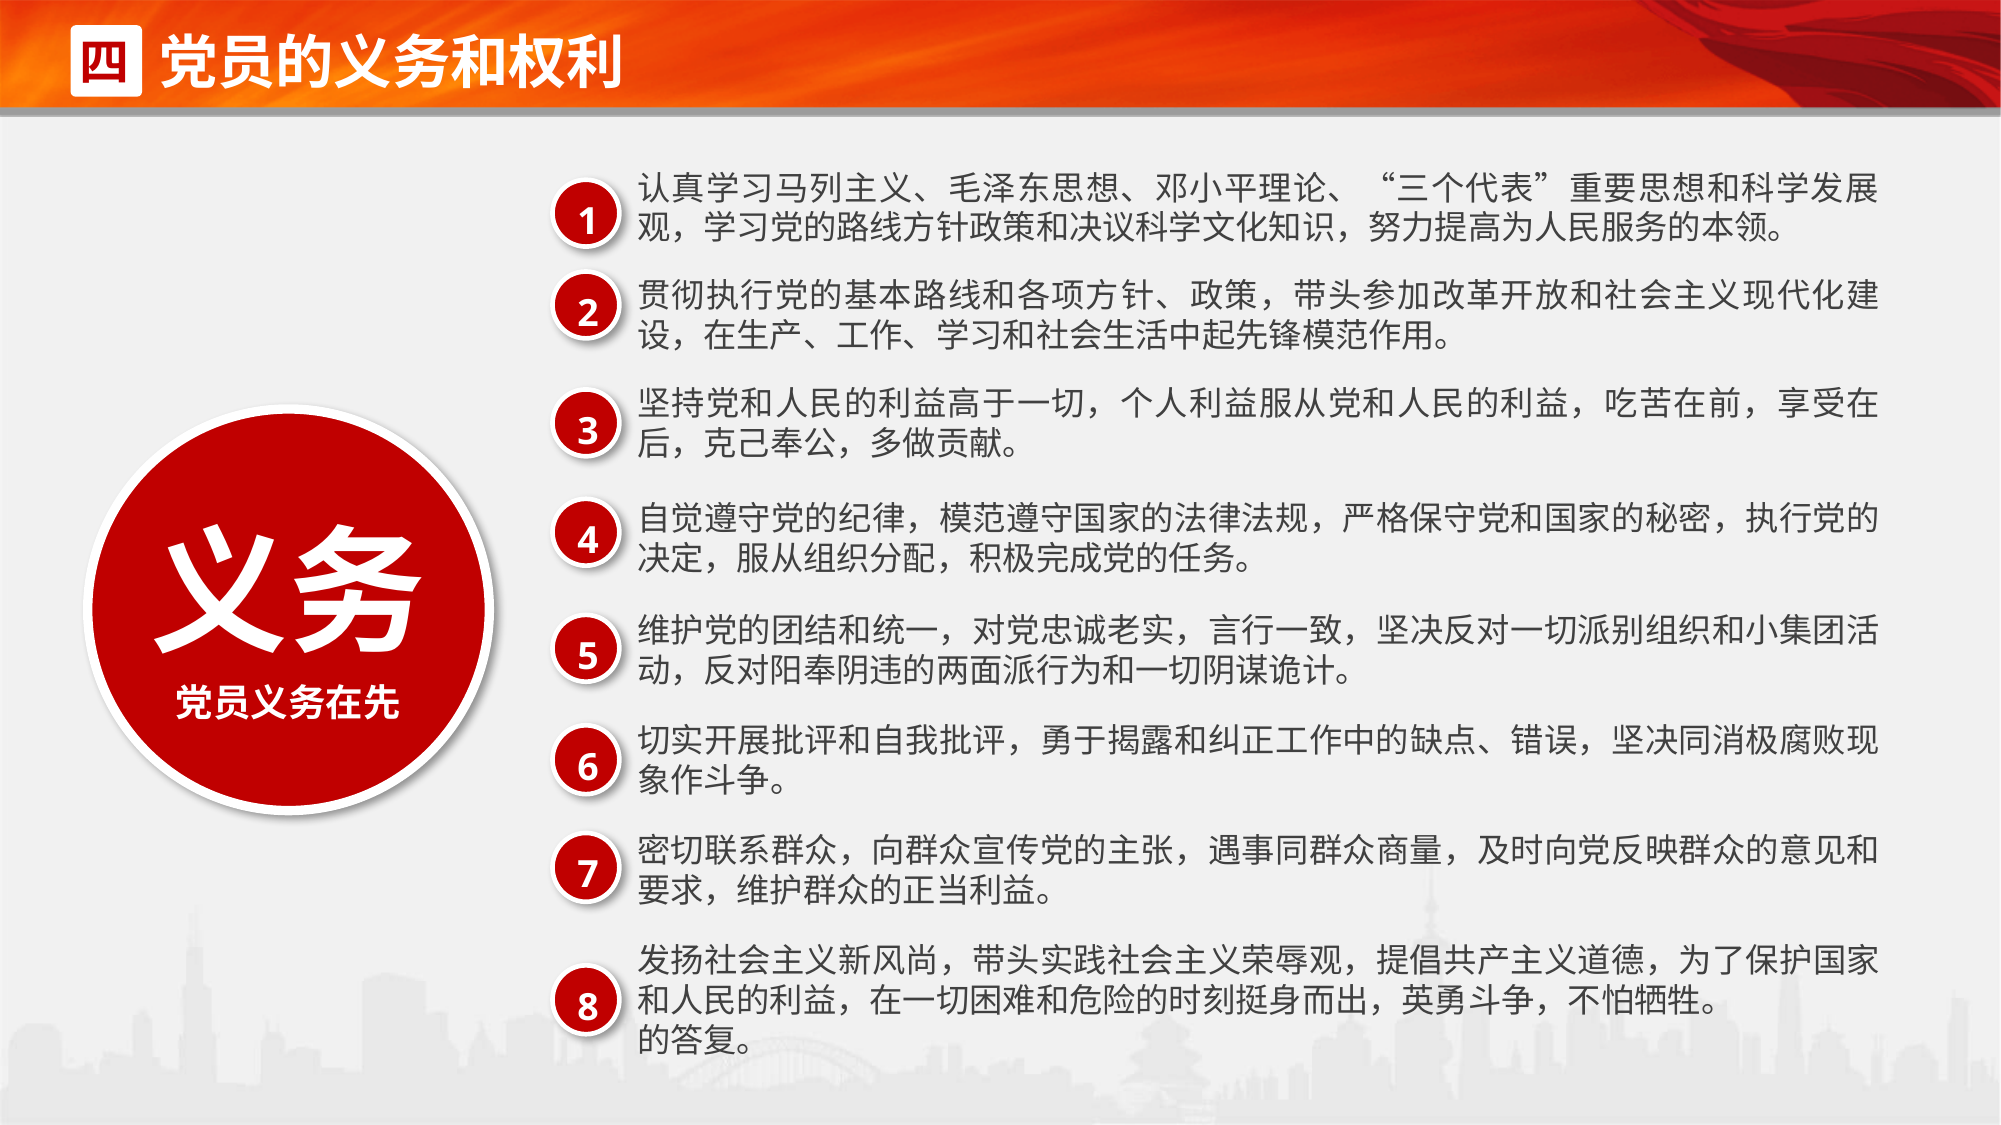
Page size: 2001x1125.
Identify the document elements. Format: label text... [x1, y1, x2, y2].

text_box 密切联系群众，向群众宣传党的主张，遇事同群众商量，及时向党反映群众的意见和要求，维护群众的正当利益。 [622, 821, 1895, 917]
text_box 党员的义务和权利 [144, 18, 954, 103]
text_box 切实开展批评和自我批评，勇于揭露和纠正工作中的缺点、错误，坚决同消极腐败现象作斗争。 [622, 711, 1895, 807]
text_box 四 [64, 22, 145, 98]
picture [0, 0, 2001, 1125]
text_box 4 [552, 498, 620, 566]
text_box 认真学习马列主义、毛泽东思想、邓小平理论、“三个代表”重要思想和科学发展观，学习党的路线方针政策和决议科学文化知识，努力提高为人民服务的本领。 [622, 159, 1895, 254]
text_box 贯彻执行党的基本路线和各项方针、政策，带头参加改革开放和社会主义现代化建设，在生产、工作、学习和社会生活中起先锋模范作用。 [622, 267, 1895, 362]
text_box 8 [552, 965, 620, 1035]
text_box 3 [552, 389, 620, 457]
text_box 义务 [136, 497, 441, 677]
text_box 发扬社会主义新风尚，带头实践社会主义荣辱观，提倡共产主义道德，为了保护国家和人民的利益，在一切困难和危险的时刻挺身而出，英勇斗争，不怕牺牲。 的答复。 [622, 931, 1895, 1067]
text_box 2 [552, 271, 620, 339]
text_box [87, 408, 490, 811]
text_box 自觉遵守党的纪律，模范遵守国家的法律法规，严格保守党和国家的秘密，执行党的决定，服从组织分配，积极完成党的任务。 [622, 489, 1895, 585]
text_box 党员义务在先 [161, 671, 416, 732]
text_box 7 [552, 832, 620, 902]
text_box 1 [552, 179, 620, 247]
text_box 维护党的团结和统一，对党忠诚老实，言行一致，坚决反对一切派别组织和小集团活动，反对阳奉阴违的两面派行为和一切阴谋诡计。 [622, 601, 1895, 697]
text_box 坚持党和人民的利益高于一切，个人利益服从党和人民的利益，吃苦在前，享受在后，克己奉公，多做贡献。 [622, 374, 1895, 470]
text_box 5 [552, 614, 620, 682]
text_box 6 [552, 725, 620, 795]
